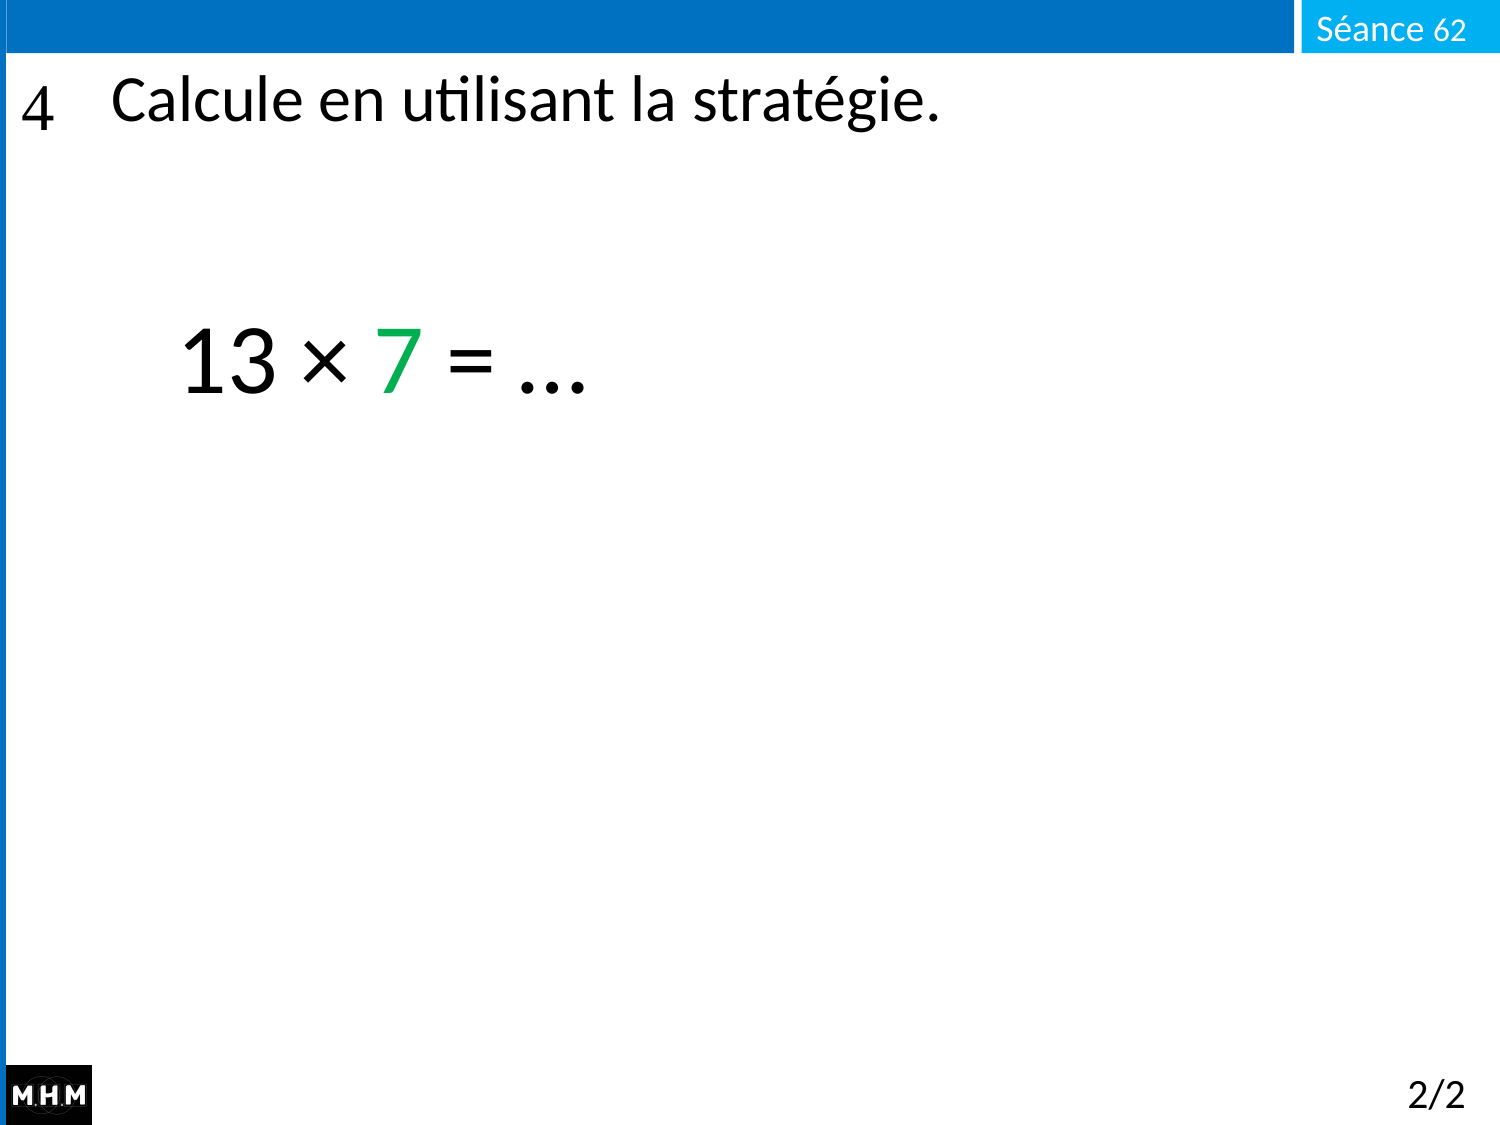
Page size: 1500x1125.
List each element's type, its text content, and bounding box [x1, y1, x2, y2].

list 2/2 [1373, 1064, 1500, 1125]
picture [6, 1065, 92, 1125]
title Calcule en utilisant la stratégie. [96, 57, 1391, 144]
text_box 13 × 7 = … [96, 286, 668, 421]
